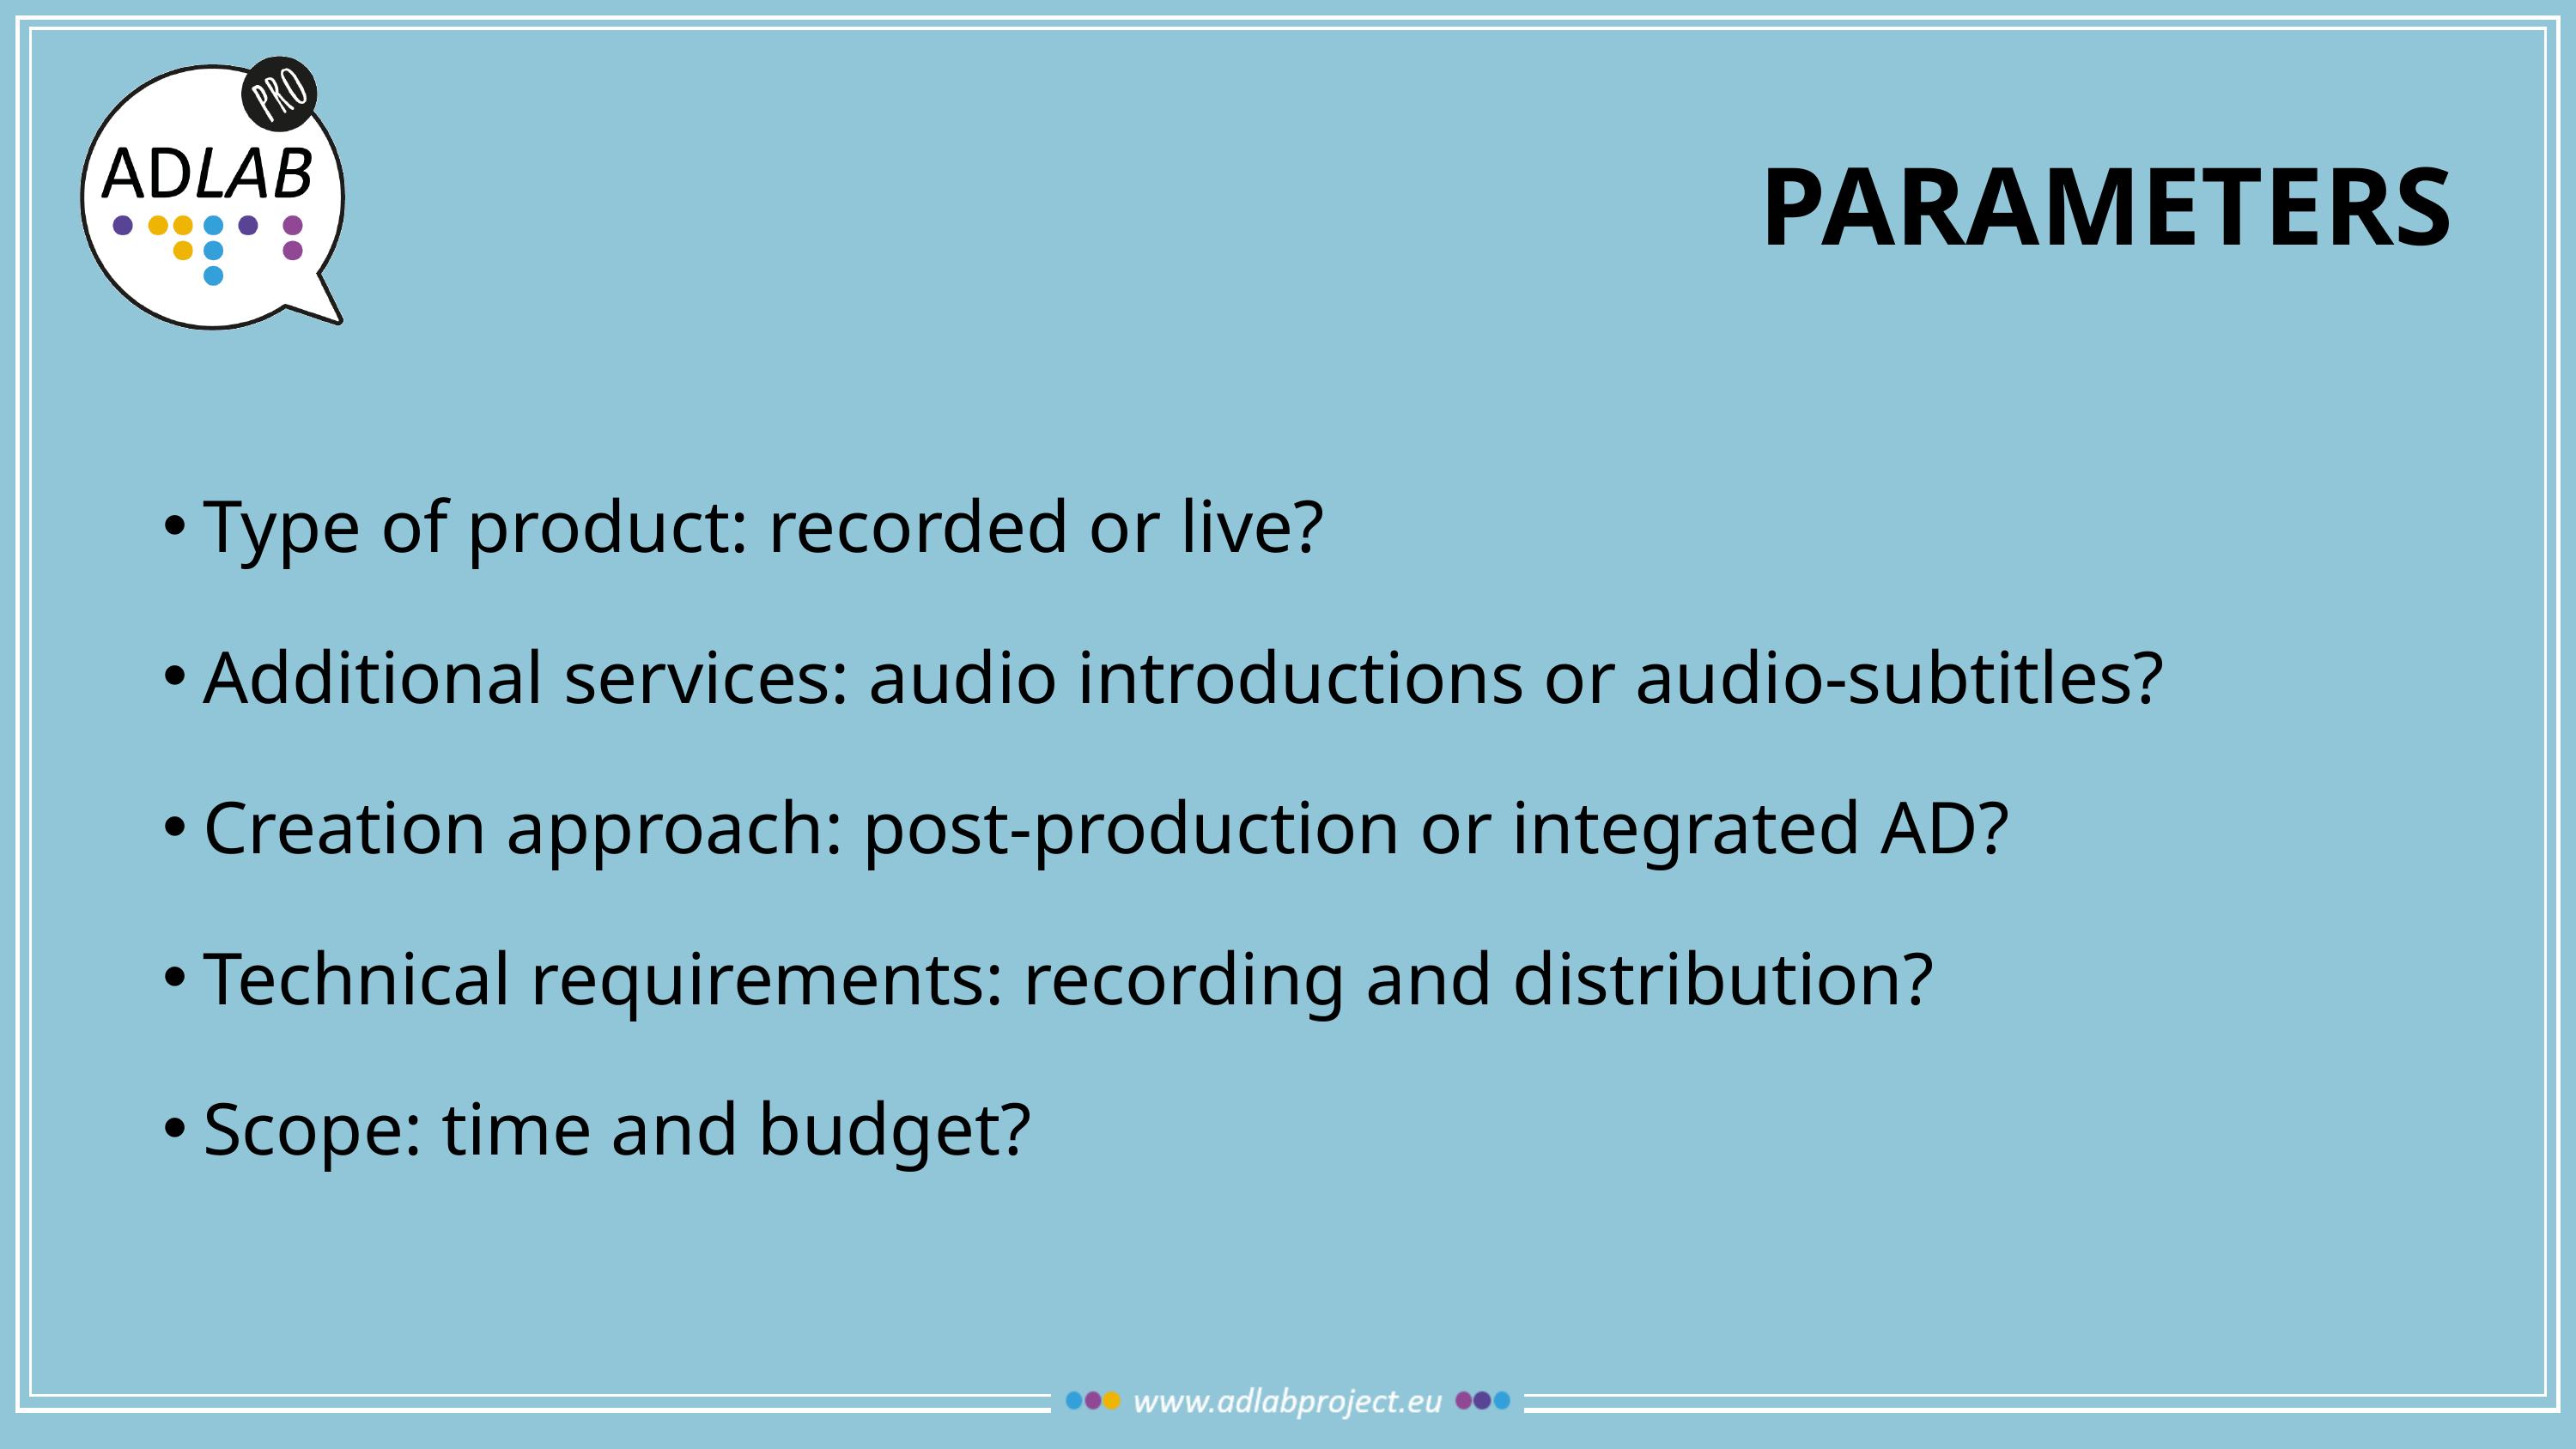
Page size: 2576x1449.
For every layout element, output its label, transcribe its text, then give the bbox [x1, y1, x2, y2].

picture [72, 49, 353, 330]
list Type of product: recorded or live? Additional services: audio introductions or audio-subtitles? Creation approach: post-production or integrated AD? Technical requirements: recording and distribution? Scope: time and budget? [150, 431, 2467, 1181]
picture [1051, 1378, 1524, 1429]
title PARAMETERS [384, 70, 2467, 351]
